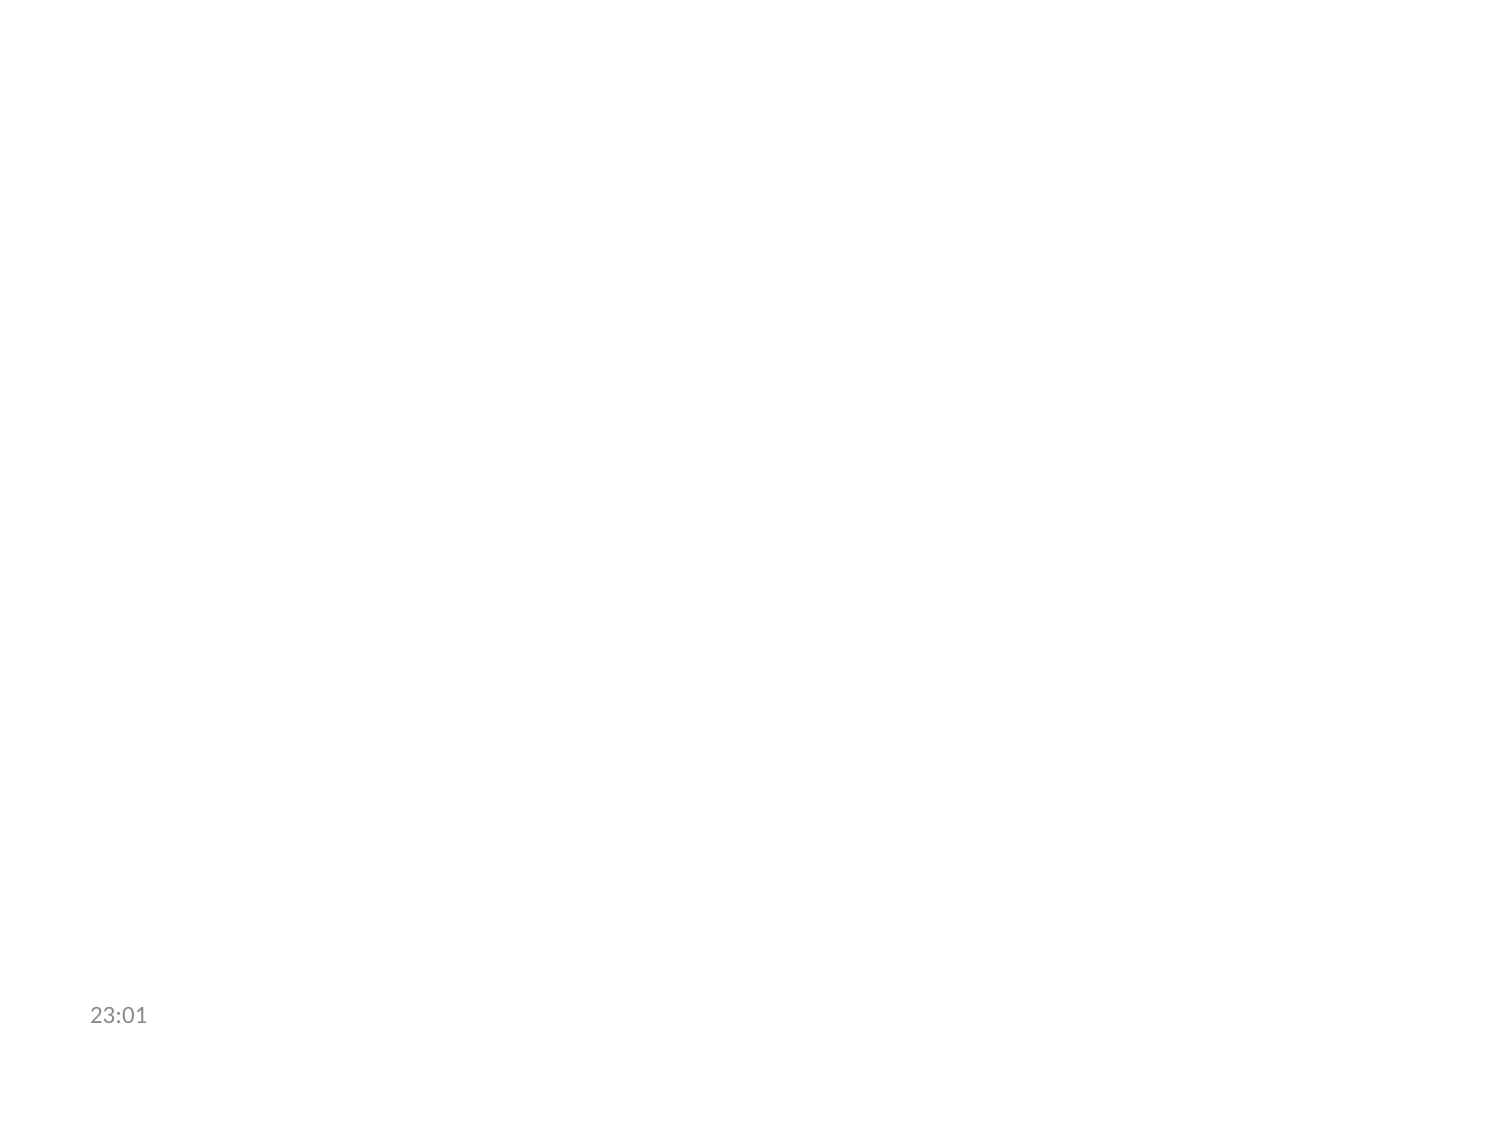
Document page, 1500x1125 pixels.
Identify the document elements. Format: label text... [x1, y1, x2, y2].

text_box 15:35 [75, 983, 425, 1044]
